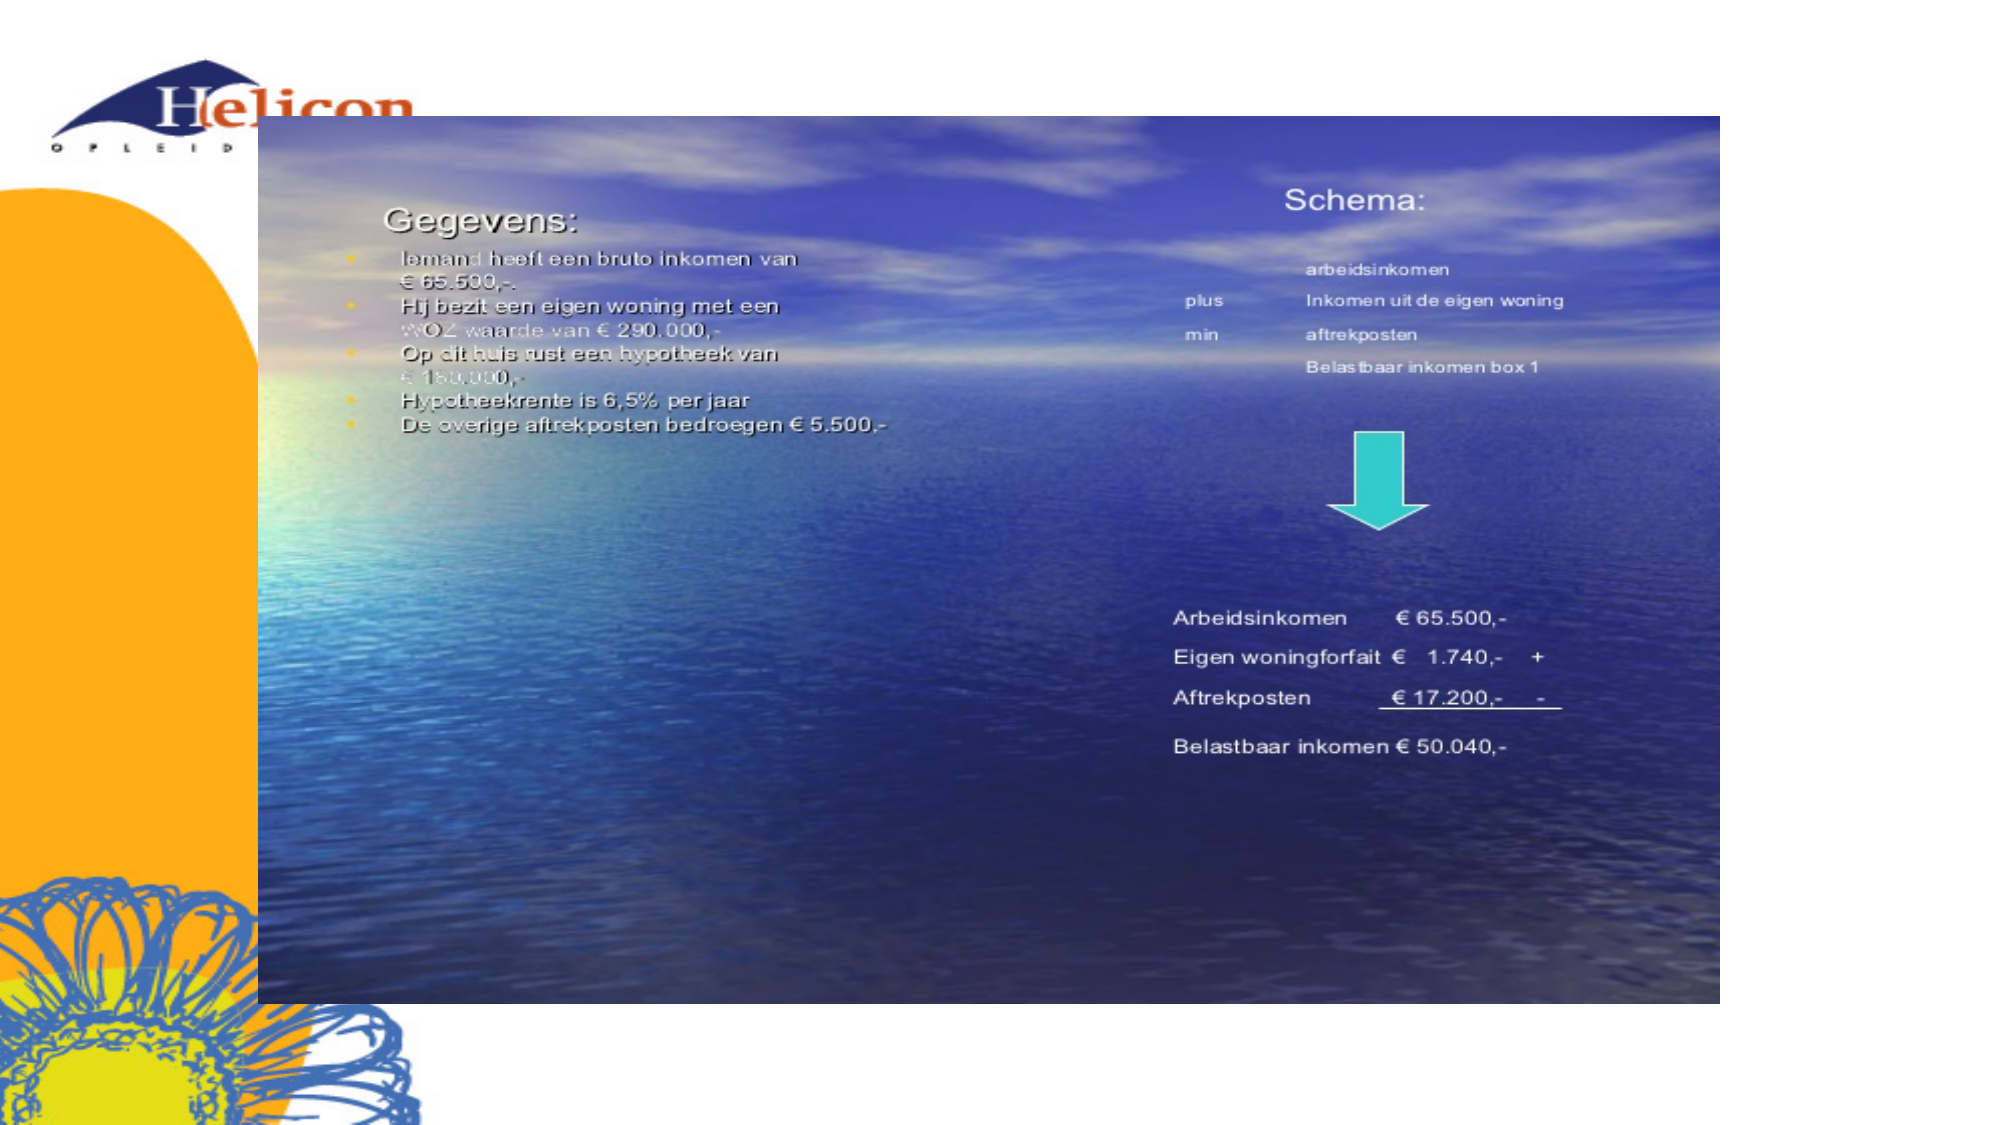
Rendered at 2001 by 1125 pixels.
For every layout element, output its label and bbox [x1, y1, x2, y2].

picture [0, 0, 2001, 1125]
list [258, 116, 1721, 1004]
